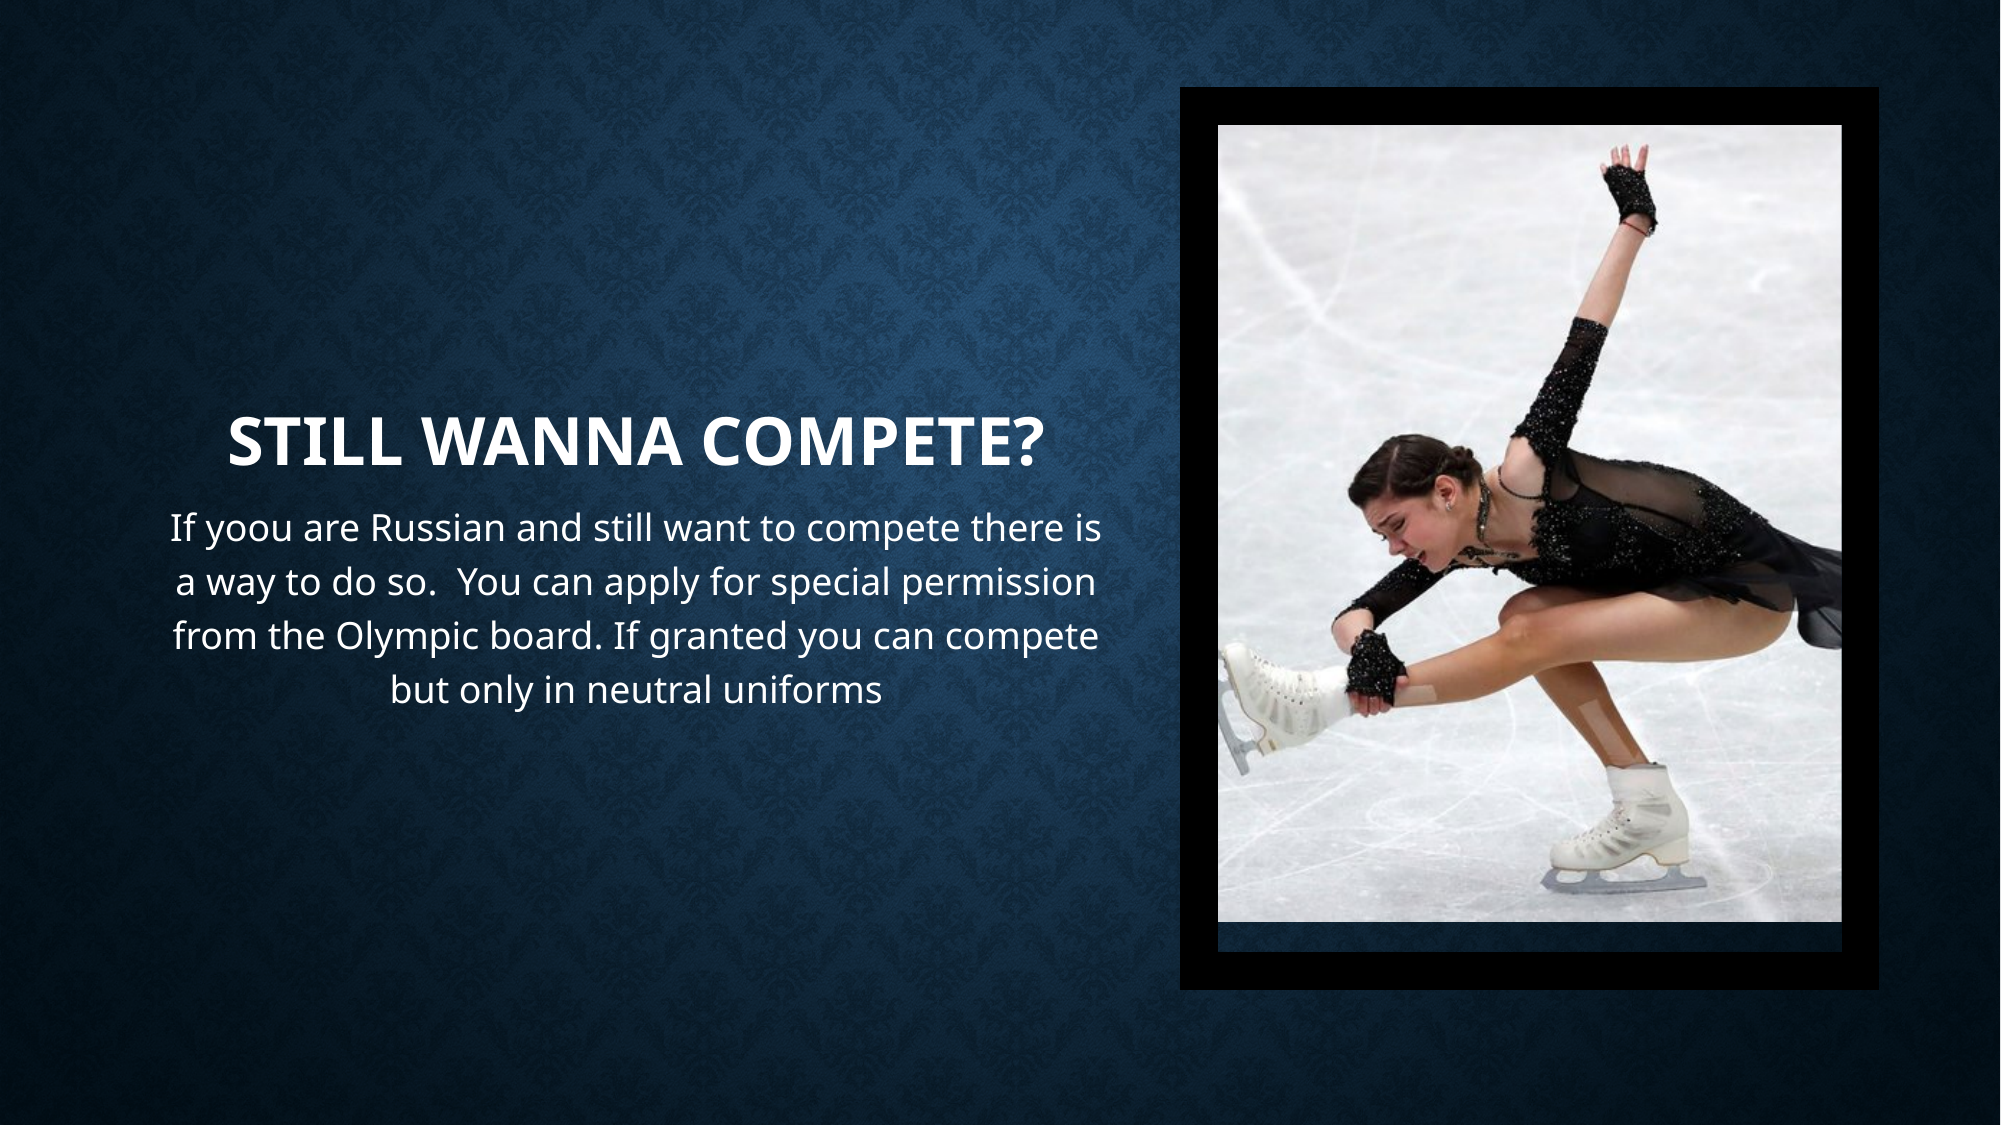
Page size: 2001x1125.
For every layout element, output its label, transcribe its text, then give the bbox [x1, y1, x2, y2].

picture [1217, 123, 1843, 953]
list If yoou are Russian and still want to compete there is a way to do so. You can apply for special permission from the Olympic board. If granted you can compete but only in neutral uniforms [149, 487, 1124, 950]
title Still Wanna Compete? [150, 99, 1124, 487]
